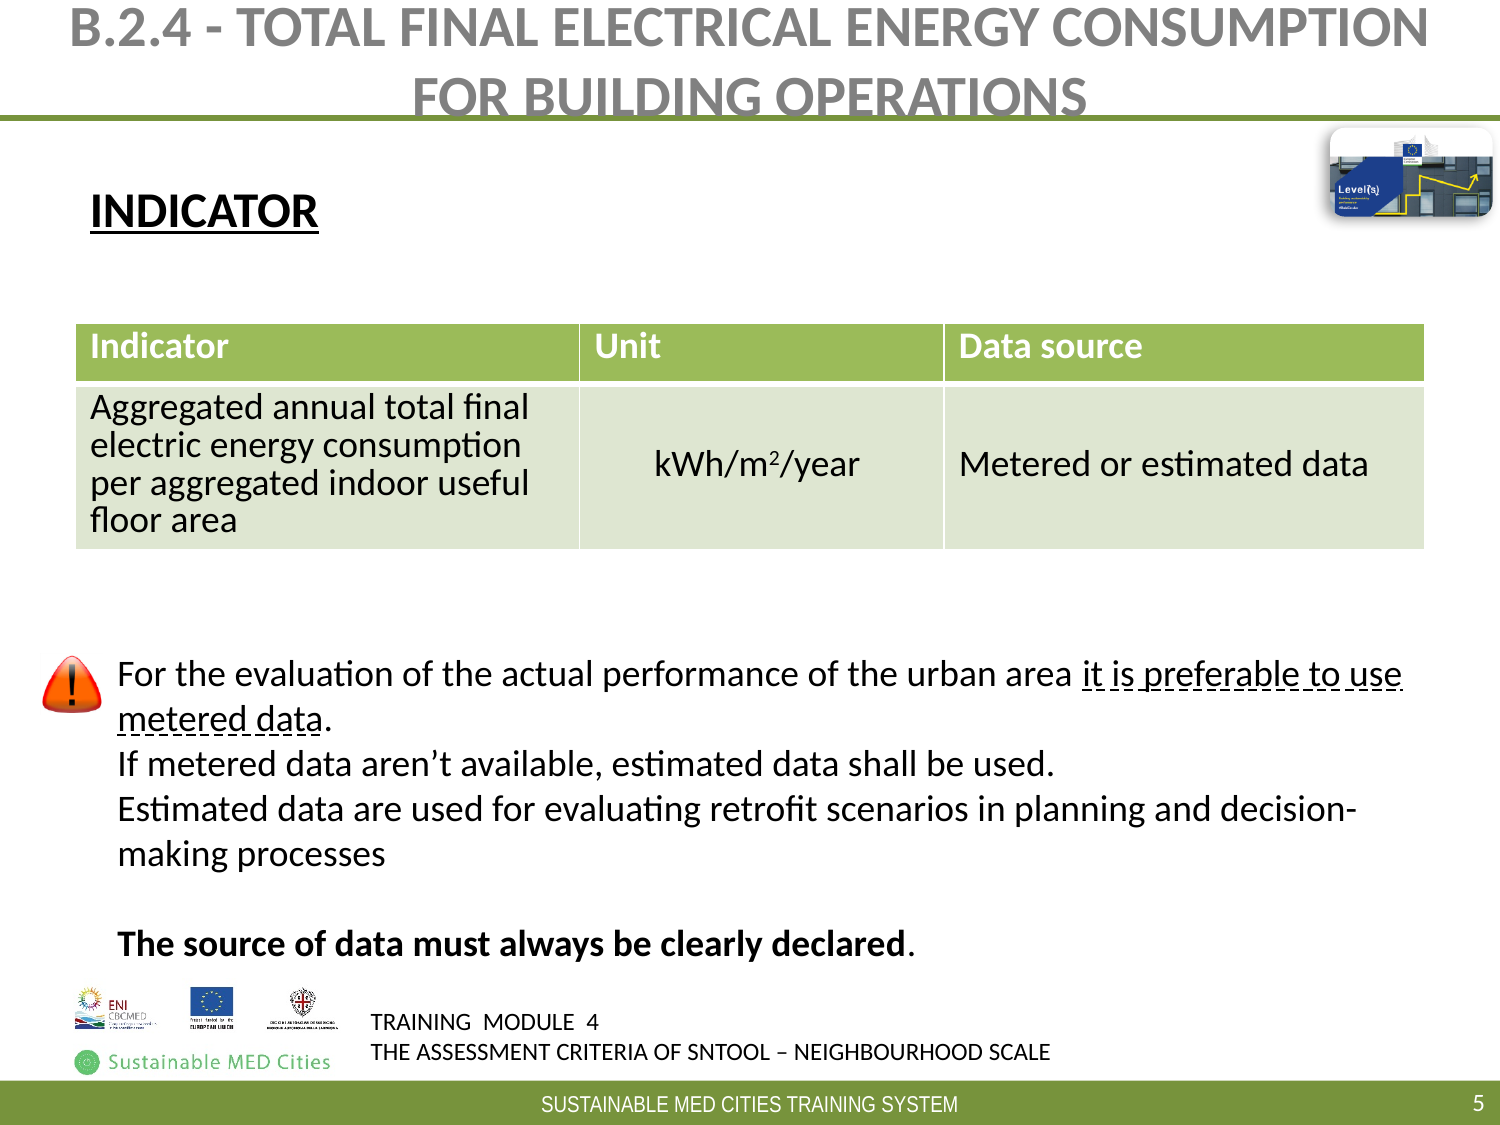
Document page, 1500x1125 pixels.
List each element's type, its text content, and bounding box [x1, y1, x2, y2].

table_header Data source [945, 324, 1424, 381]
list INDICATOR [75, 170, 1425, 270]
text_box For the evaluation of the actual performance of the urban area it is preferable to use metered data. If metered data aren’t available, estimated data shall be used. Estimated data are used for evaluating retrofit scenarios in planning and decision-making processes The source of data must always be clearly declared. [102, 641, 1425, 971]
table_cell Aggregated annual total final electric energy consumption per aggregated indoor useful floor area [76, 387, 579, 549]
title B.2.4 - TOTAL FINAL ELECTRICAL ENERGY CONSUMPTION FOR BUILDING OPERATIONS [0, 0, 1500, 117]
table_header Indicator [76, 324, 579, 381]
table_cell kWh/m2/year [580, 387, 943, 549]
slide_number 5 [1149, 1078, 1500, 1125]
picture [40, 653, 103, 715]
table_header Unit [580, 324, 943, 381]
picture [62, 978, 356, 1080]
picture [1329, 127, 1493, 217]
table_cell Metered or estimated data [945, 387, 1424, 549]
